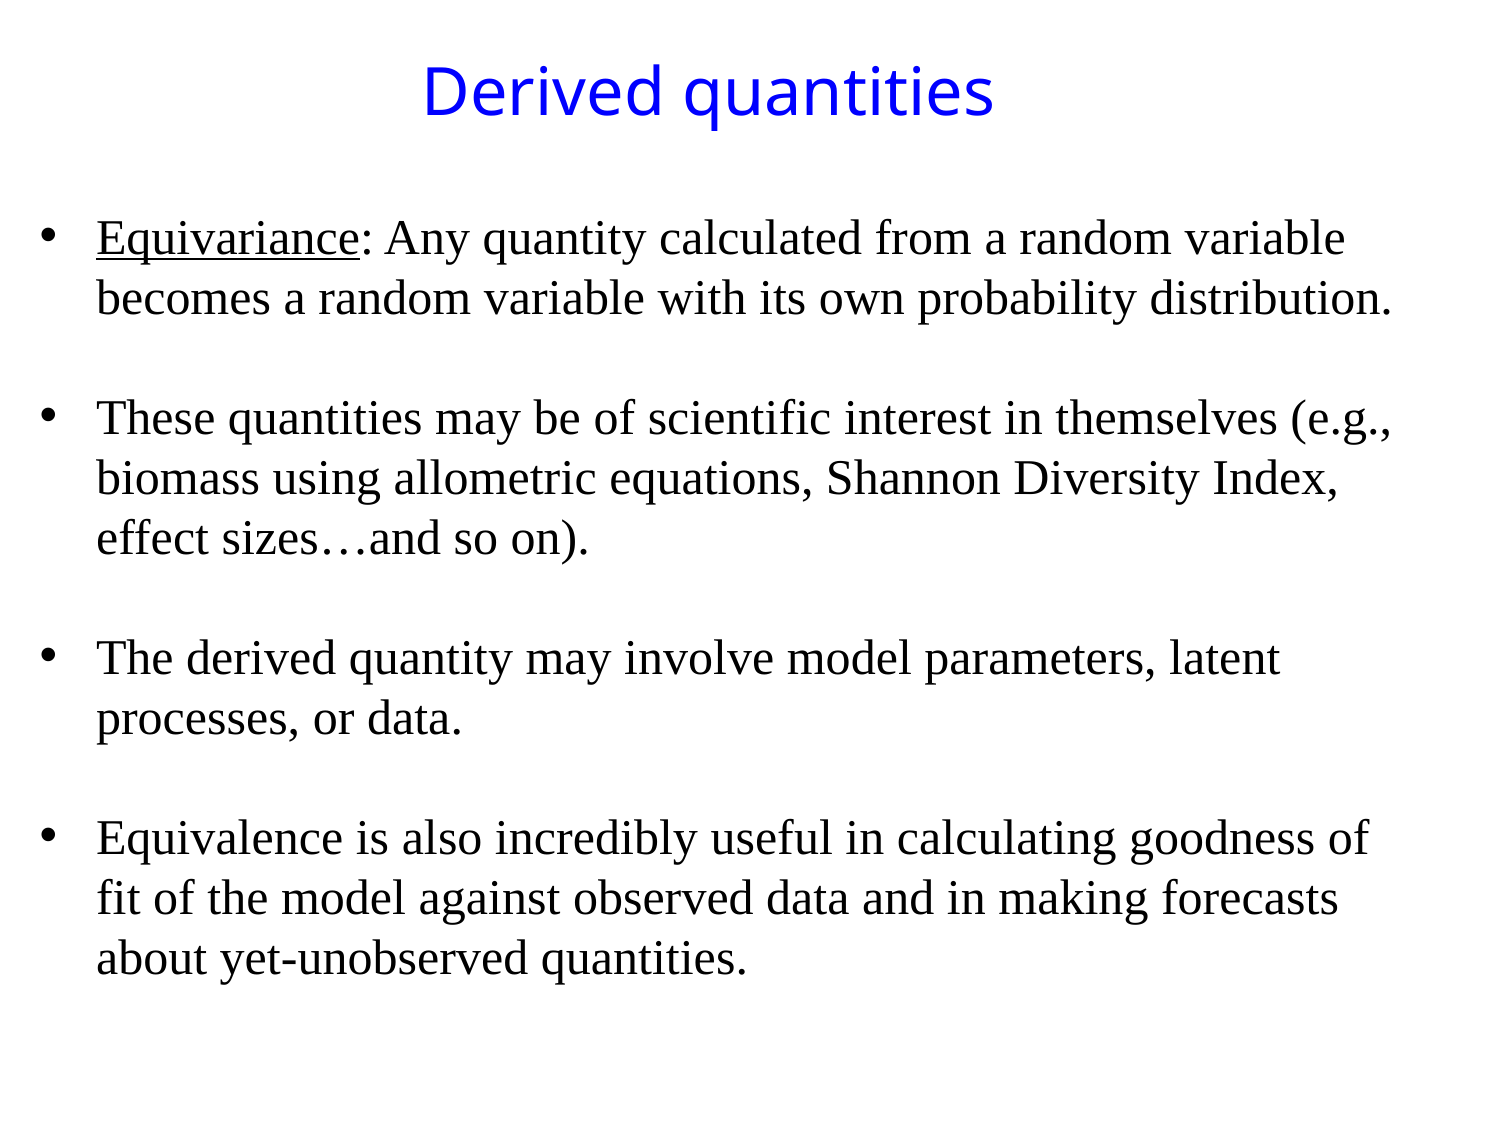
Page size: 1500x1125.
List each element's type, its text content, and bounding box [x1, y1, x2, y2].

text_box Derived quantities [406, 41, 1011, 137]
text_box Equivariance: Any quantity calculated from a random variable becomes a random variable with its own probability distribution. These quantities may be of scientific interest in themselves (e.g., biomass using allometric equations, Shannon Diversity Index, effect sizes…and so on). The derived quantity may involve model parameters, latent processes, or data. Equivalence is also incredibly useful in calculating goodness of fit of the model against observed data and in making forecasts about yet-unobserved quantities. [24, 197, 1438, 992]
